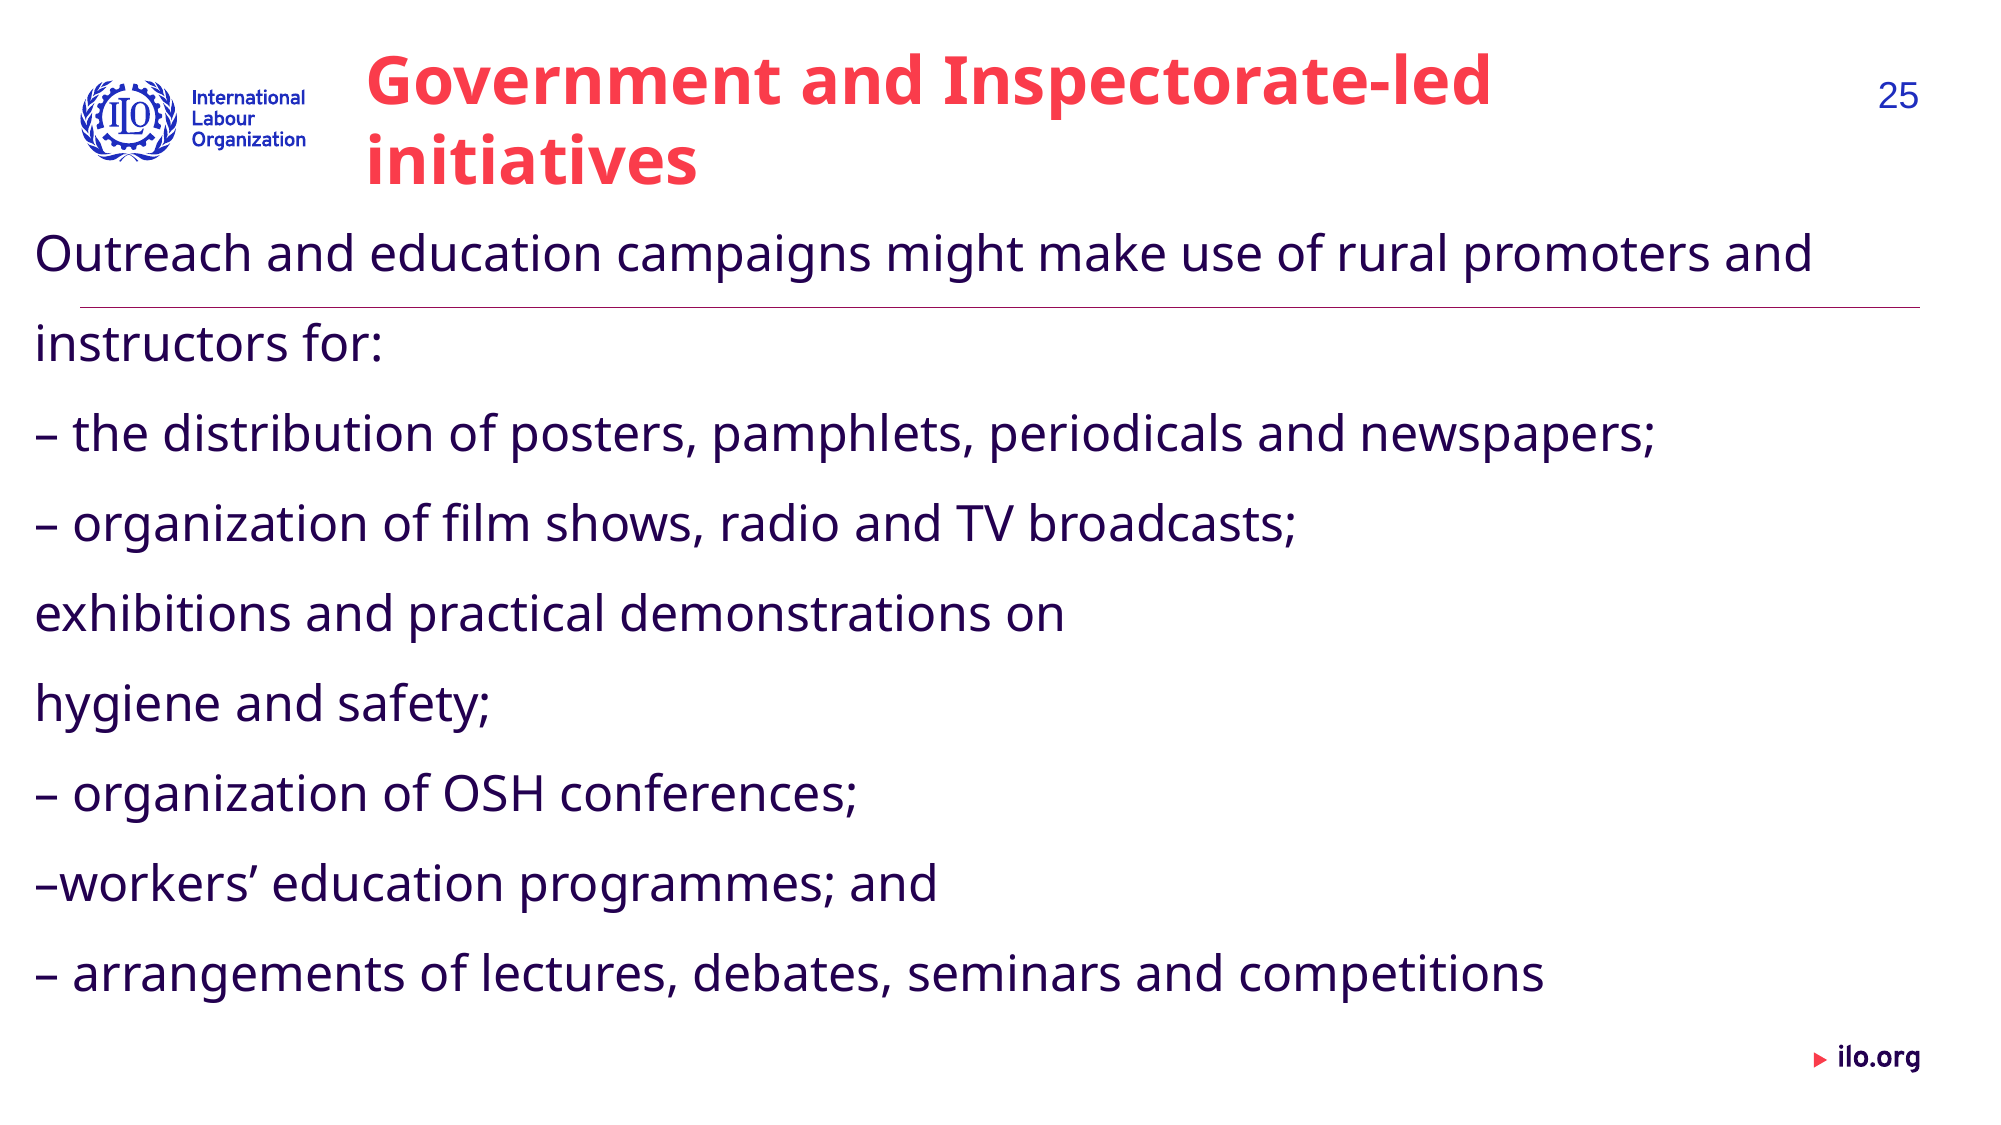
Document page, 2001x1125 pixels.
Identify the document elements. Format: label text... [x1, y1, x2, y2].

slide_number 25 [1830, 70, 1920, 119]
text_box Government and Inspectorate-led initiatives [350, 30, 1698, 184]
text_box Outreach and education campaigns might make use of rural promoters and instructors for: – the distribution of posters, pamphlets, periodicals and newspapers; – organization of film shows, radio and TV broadcasts; exhibitions and practical demonstrations on hygiene and safety; – organization of OSH conferences; –workers’ education programmes; and – arrangements of lectures, debates, seminars and competitions [19, 184, 2000, 1010]
